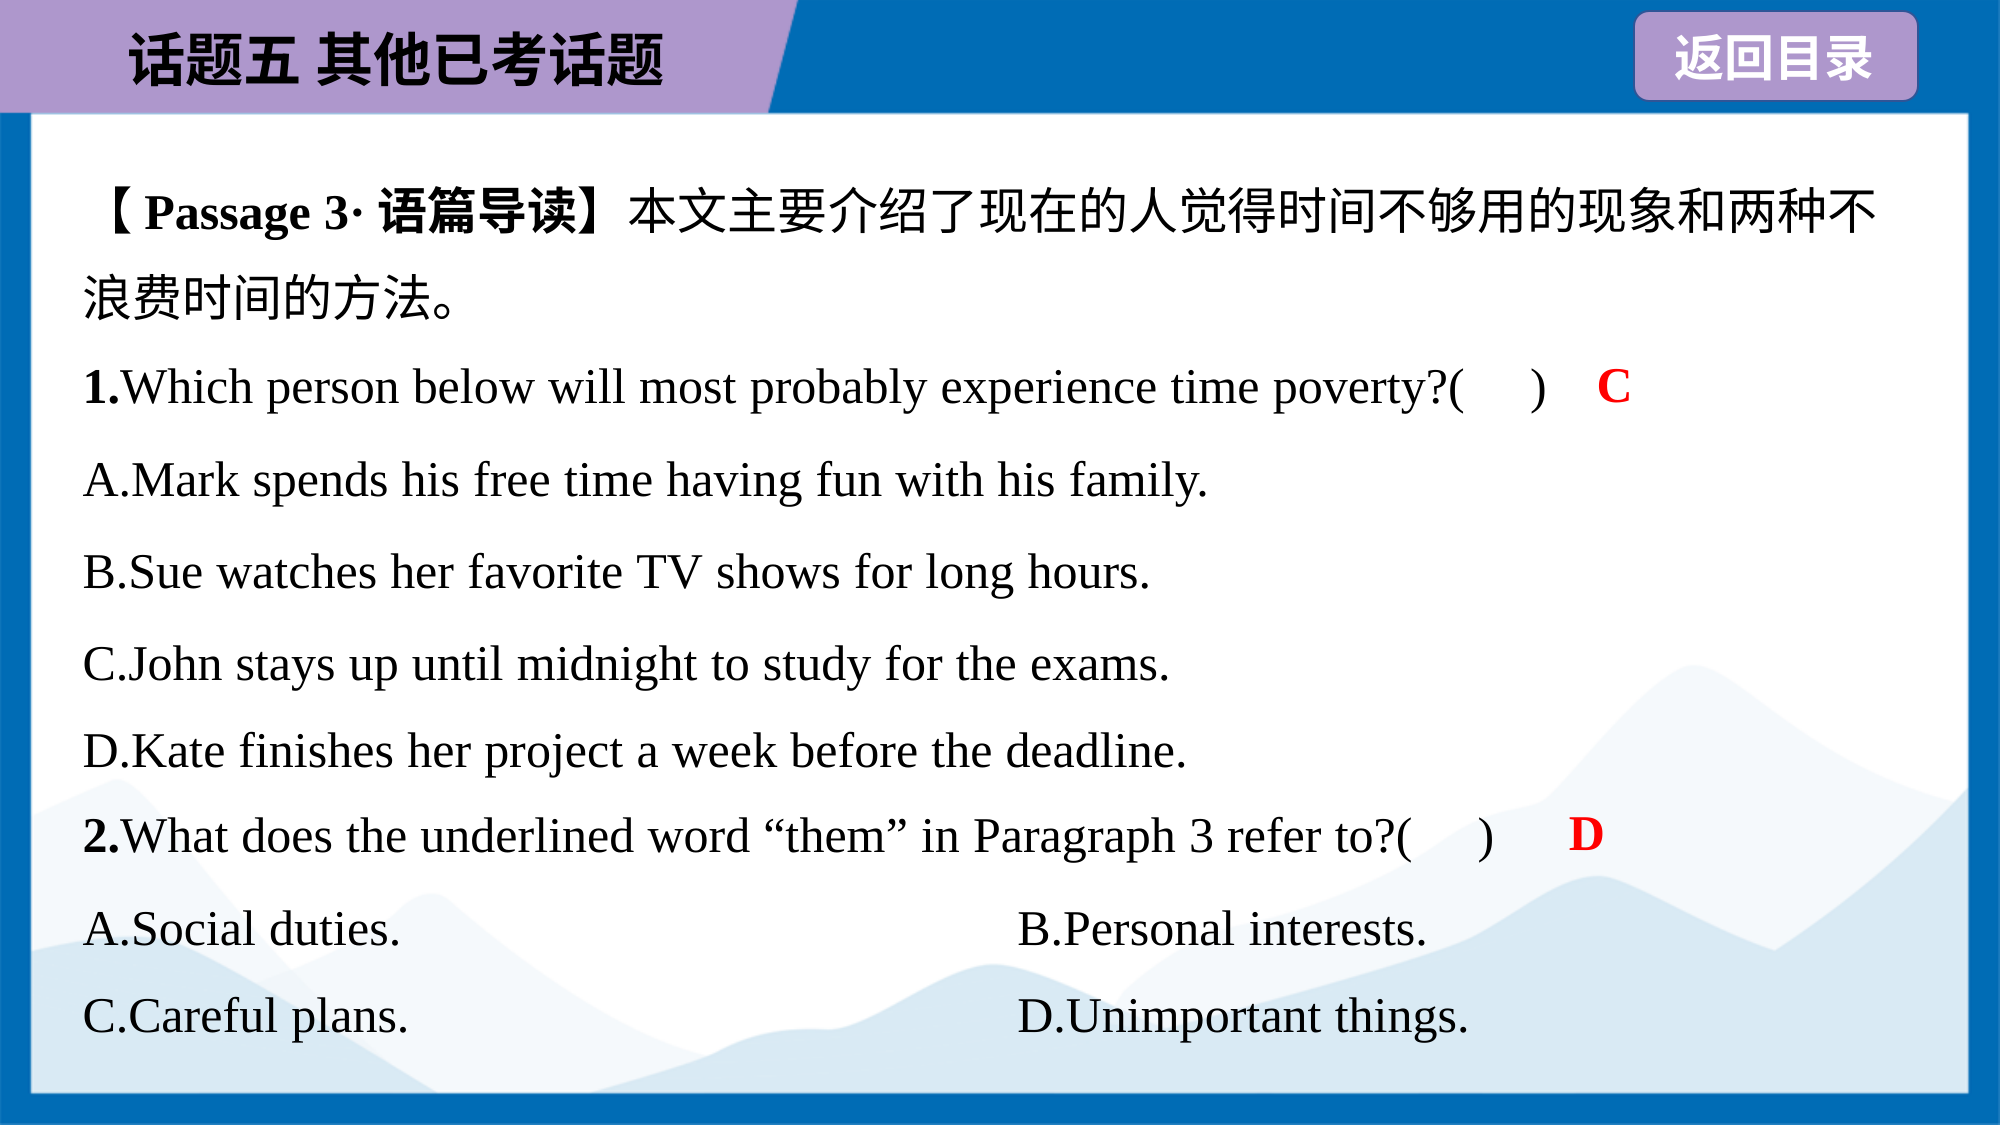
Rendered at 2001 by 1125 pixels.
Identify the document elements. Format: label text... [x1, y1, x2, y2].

text_box D [1550, 772, 1624, 852]
text_box 2.What does the underlined word “them” in Paragraph 3 refer to?( ) [82, 774, 1917, 853]
text_box A.Mark spends his free time having fun with his family. B.Sue watches her favorite TV shows for long hours. C.John stays up until midnight to study for the exams. D.Kate finishes her project a week before the deadline. [82, 415, 1917, 769]
picture [0, 0, 2000, 1125]
text_box 【Passage 3·语篇导读】本文主要介绍了现在的人觉得时间不够用的现象和两种不 浪费时间的方法。 [82, 147, 1917, 318]
text_box A.Social duties. B.Personal interests. C.Careful plans. D.Unimportant things. [82, 863, 1917, 1033]
text_box 1.Which person below will most probably experience time poverty?( ) [82, 326, 1917, 405]
text_box C [1578, 324, 1651, 403]
